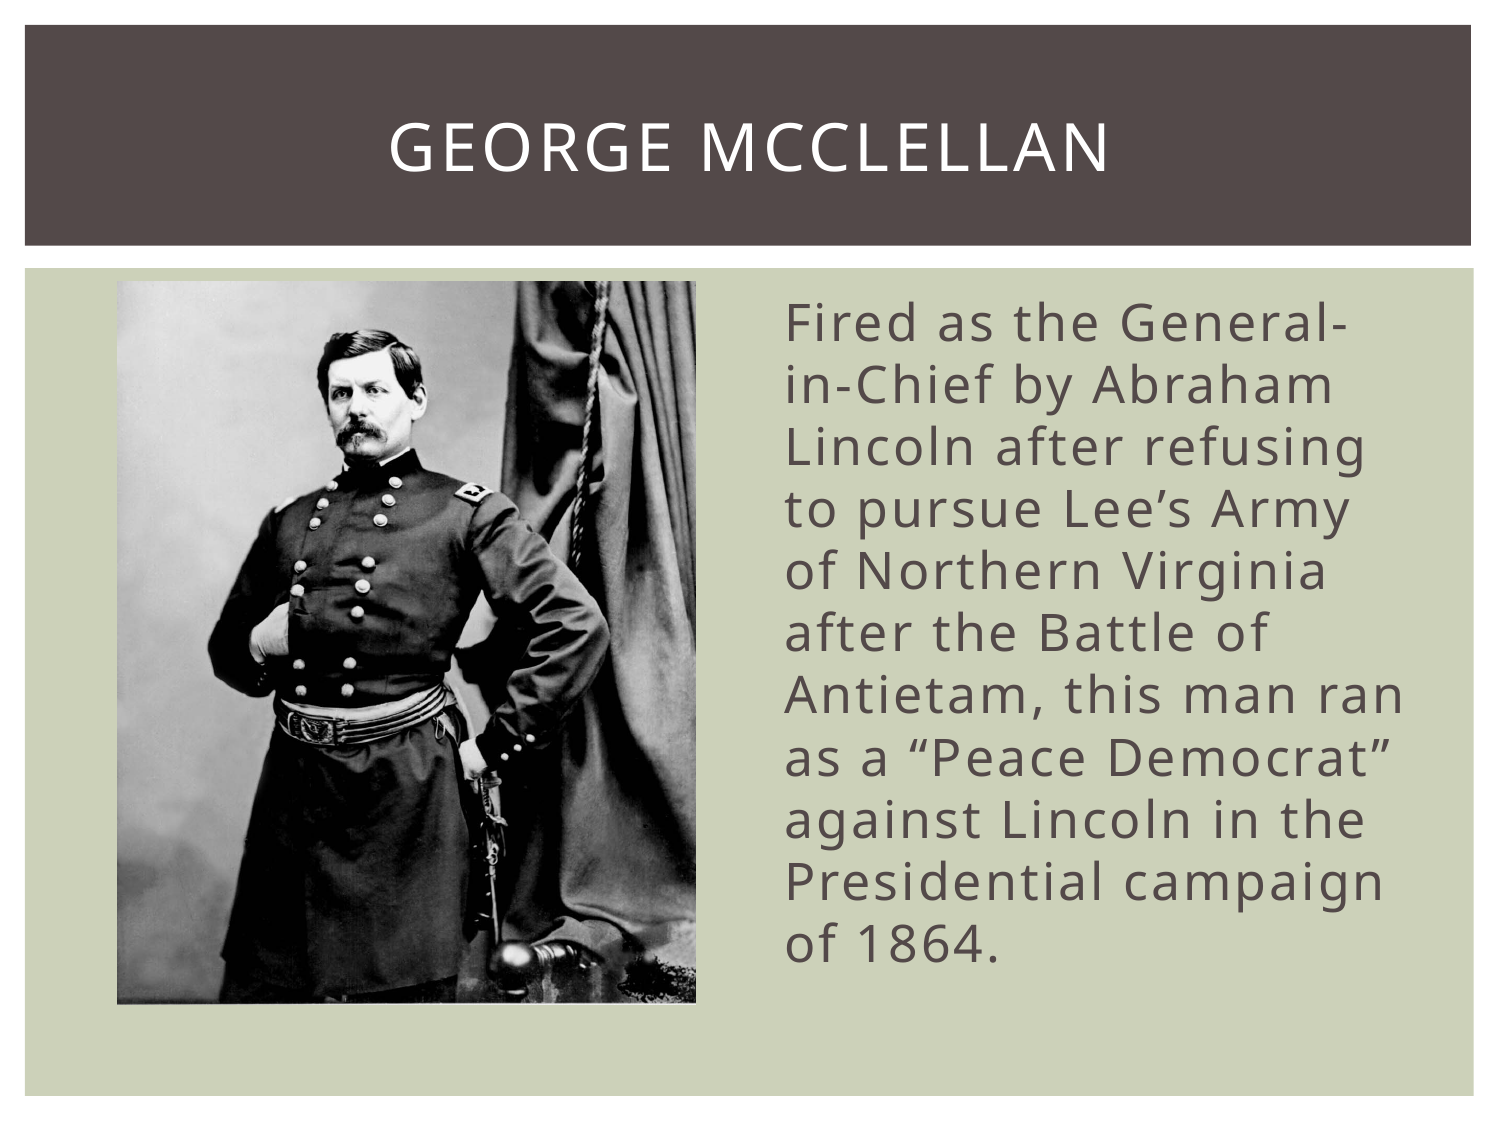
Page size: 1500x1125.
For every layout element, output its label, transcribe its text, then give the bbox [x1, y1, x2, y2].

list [116, 281, 696, 1006]
title George McClellan [62, 58, 1438, 232]
list Fired as the General-in-Chief by Abraham Lincoln after refusing to pursue Lee’s Army of Northern Virginia after the Battle of Antietam, this man ran as a “Peace Democrat” against Lincoln in the Presidential campaign of 1864. [762, 281, 1425, 1005]
